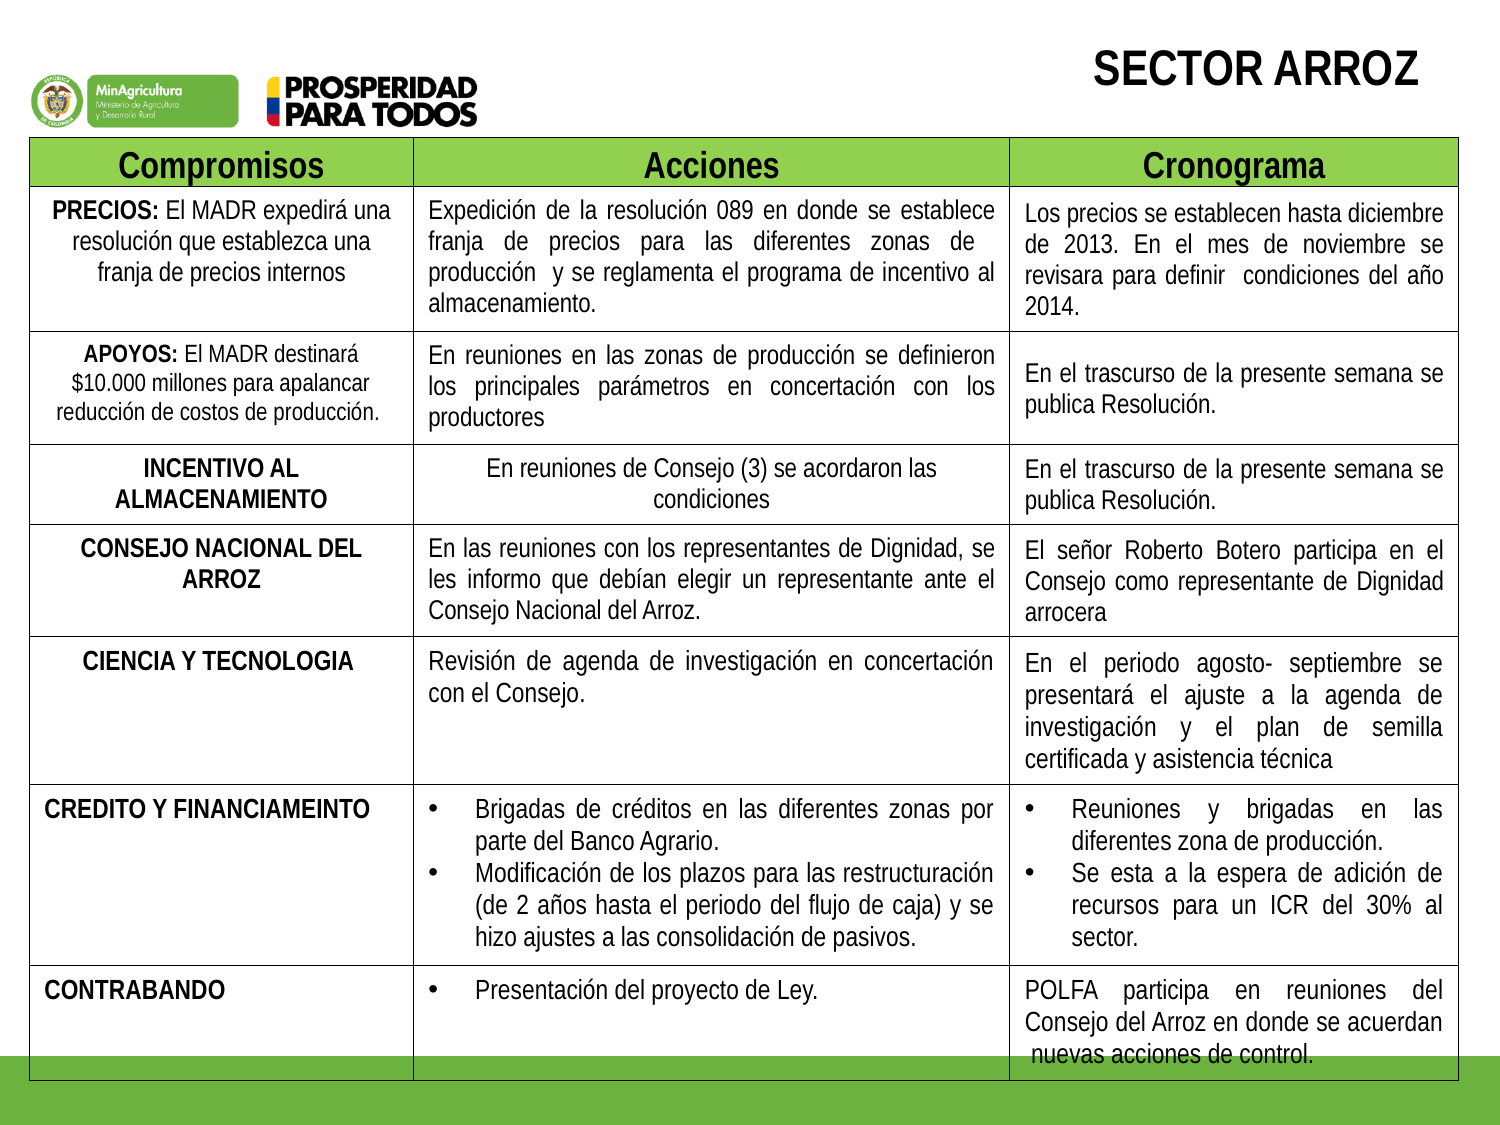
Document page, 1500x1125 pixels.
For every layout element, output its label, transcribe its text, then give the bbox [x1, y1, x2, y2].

table_header Compromisos [30, 138, 413, 186]
table_header Acciones [414, 138, 1009, 186]
table_cell INCENTIVO AL ALMACENAMIENTO [30, 445, 413, 524]
table_cell Presentación del proyecto de Ley. [414, 966, 1009, 1080]
table_cell Expedición de la resolución 089 en donde se establece franja de precios para las diferentes zonas de producción y se reglamenta el programa de incentivo al almacenamiento. [414, 187, 1009, 331]
table_cell En el trascurso de la presente semana se publica Resolución. [1010, 445, 1458, 524]
table_cell CONSEJO NACIONAL DEL ARROZ [30, 525, 413, 636]
table_cell Los precios se establecen hasta diciembre de 2013. En el mes de noviembre se revisara para definir condiciones del año 2014. [1010, 187, 1458, 331]
table_cell En reuniones de Consejo (3) se acordaron las condiciones [414, 445, 1009, 524]
table_header Cronograma [1010, 138, 1458, 186]
table_cell En reuniones en las zonas de producción se definieron los principales parámetros en concertación con los productores [414, 332, 1009, 444]
table_cell En las reuniones con los representantes de Dignidad, se les informo que debían elegir un representante ante el Consejo Nacional del Arroz. [414, 525, 1009, 636]
table_cell Reuniones y brigadas en las diferentes zona de producción. Se esta a la espera de adición de recursos para un ICR del 30% al sector. [1010, 785, 1458, 965]
table_cell Revisión de agenda de investigación en concertación con el Consejo. [414, 637, 1009, 784]
table_cell APOYOS: El MADR destinará $10.000 millones para apalancar reducción de costos de producción. [30, 332, 413, 444]
table_cell El señor Roberto Botero participa en el Consejo como representante de Dignidad arrocera [1010, 525, 1458, 636]
table_cell CIENCIA Y TECNOLOGIA [30, 637, 413, 784]
table_cell CONTRABANDO [30, 966, 413, 1080]
text_box SECTOR ARROZ [754, 28, 1434, 104]
table_cell En el trascurso de la presente semana se publica Resolución. [1010, 332, 1458, 444]
text_box [0, 1056, 1500, 1125]
table_cell POLFA participa en reuniones del Consejo del Arroz en donde se acuerdan nuevas acciones de control. [1010, 966, 1458, 1080]
table_cell En el periodo agosto- septiembre se presentará el ajuste a la agenda de investigación y el plan de semilla certificada y asistencia técnica [1010, 637, 1458, 784]
picture [254, 66, 485, 135]
table_cell Brigadas de créditos en las diferentes zonas por parte del Banco Agrario. Modificación de los plazos para las restructuración (de 2 años hasta el periodo del flujo de caja) y se hizo ajustes a las consolidación de pasivos. [414, 785, 1009, 965]
picture [29, 69, 243, 132]
table_cell CREDITO Y FINANCIAMEINTO [30, 785, 413, 965]
table_cell PRECIOS: El MADR expedirá una resolución que establezca una franja de precios internos [30, 187, 413, 331]
